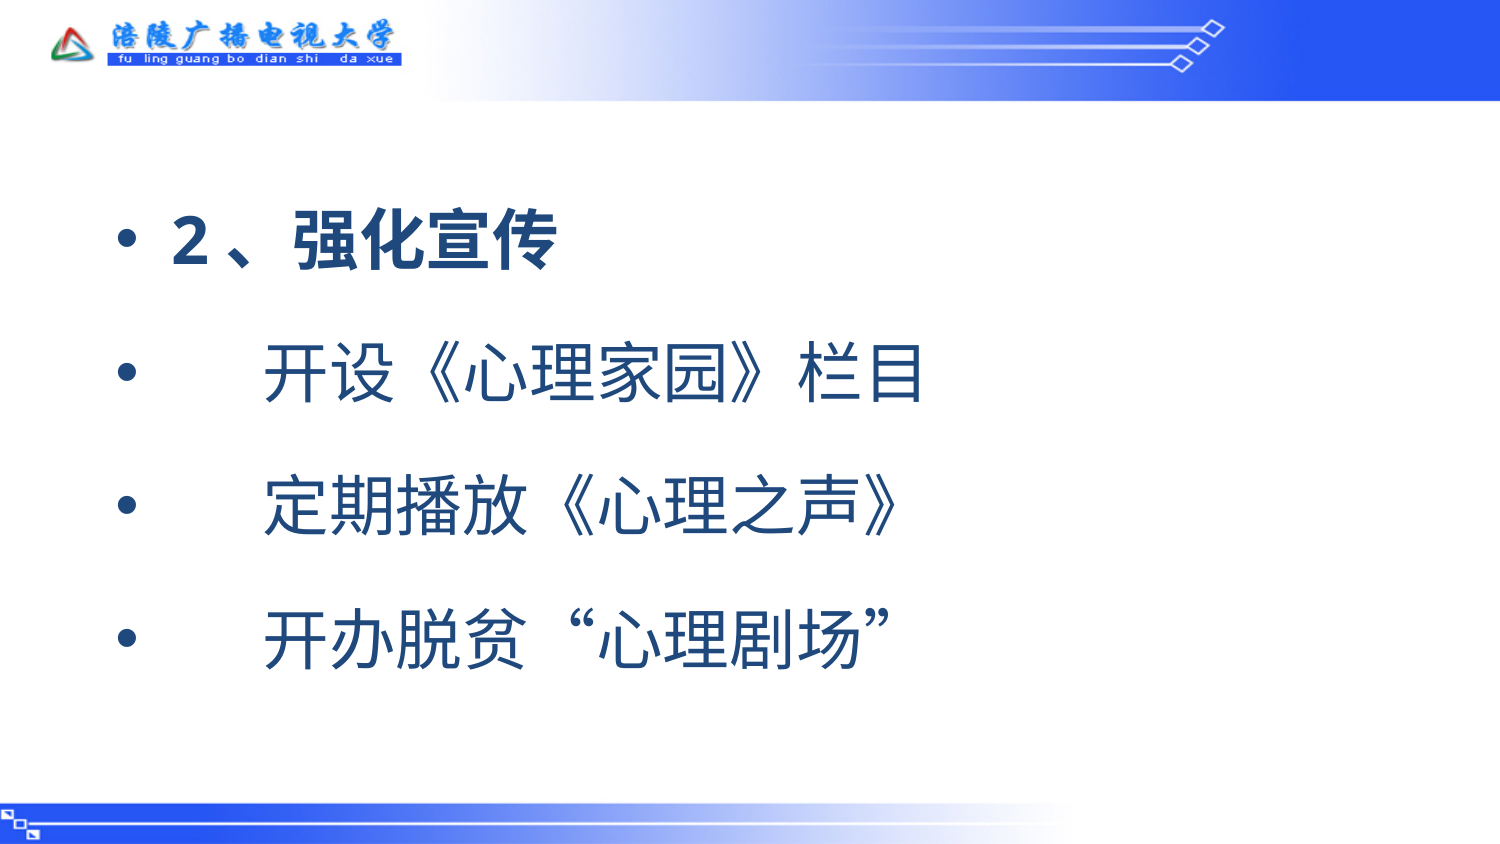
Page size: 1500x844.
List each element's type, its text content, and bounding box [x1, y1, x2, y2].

list 2、强化宣传 开设《心理家园》栏目 定期播放《心理之声》 开办脱贫“心理剧场” [100, 150, 1451, 707]
picture [0, 0, 1500, 844]
